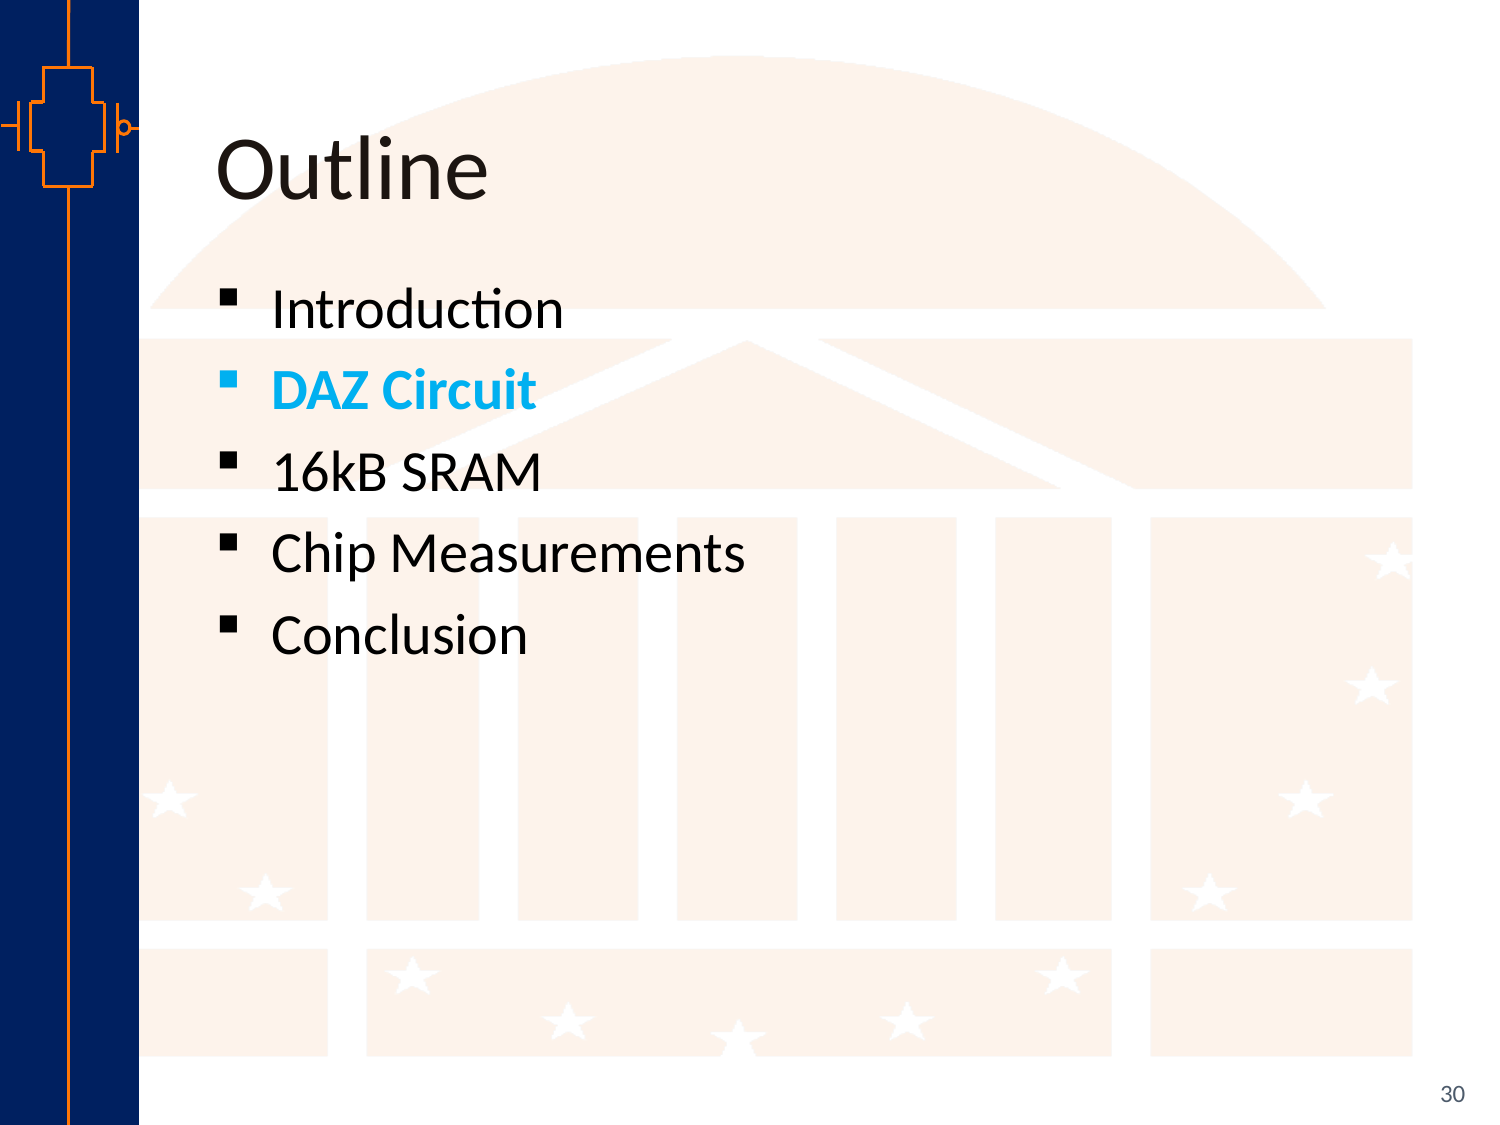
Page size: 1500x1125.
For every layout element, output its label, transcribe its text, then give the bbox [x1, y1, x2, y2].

list Introduction DAZ Circuit 16kB SRAM Chip Measurements Conclusion [200, 262, 1425, 988]
title Outline [200, 37, 1388, 225]
slide_number 30 [1425, 1062, 1488, 1123]
